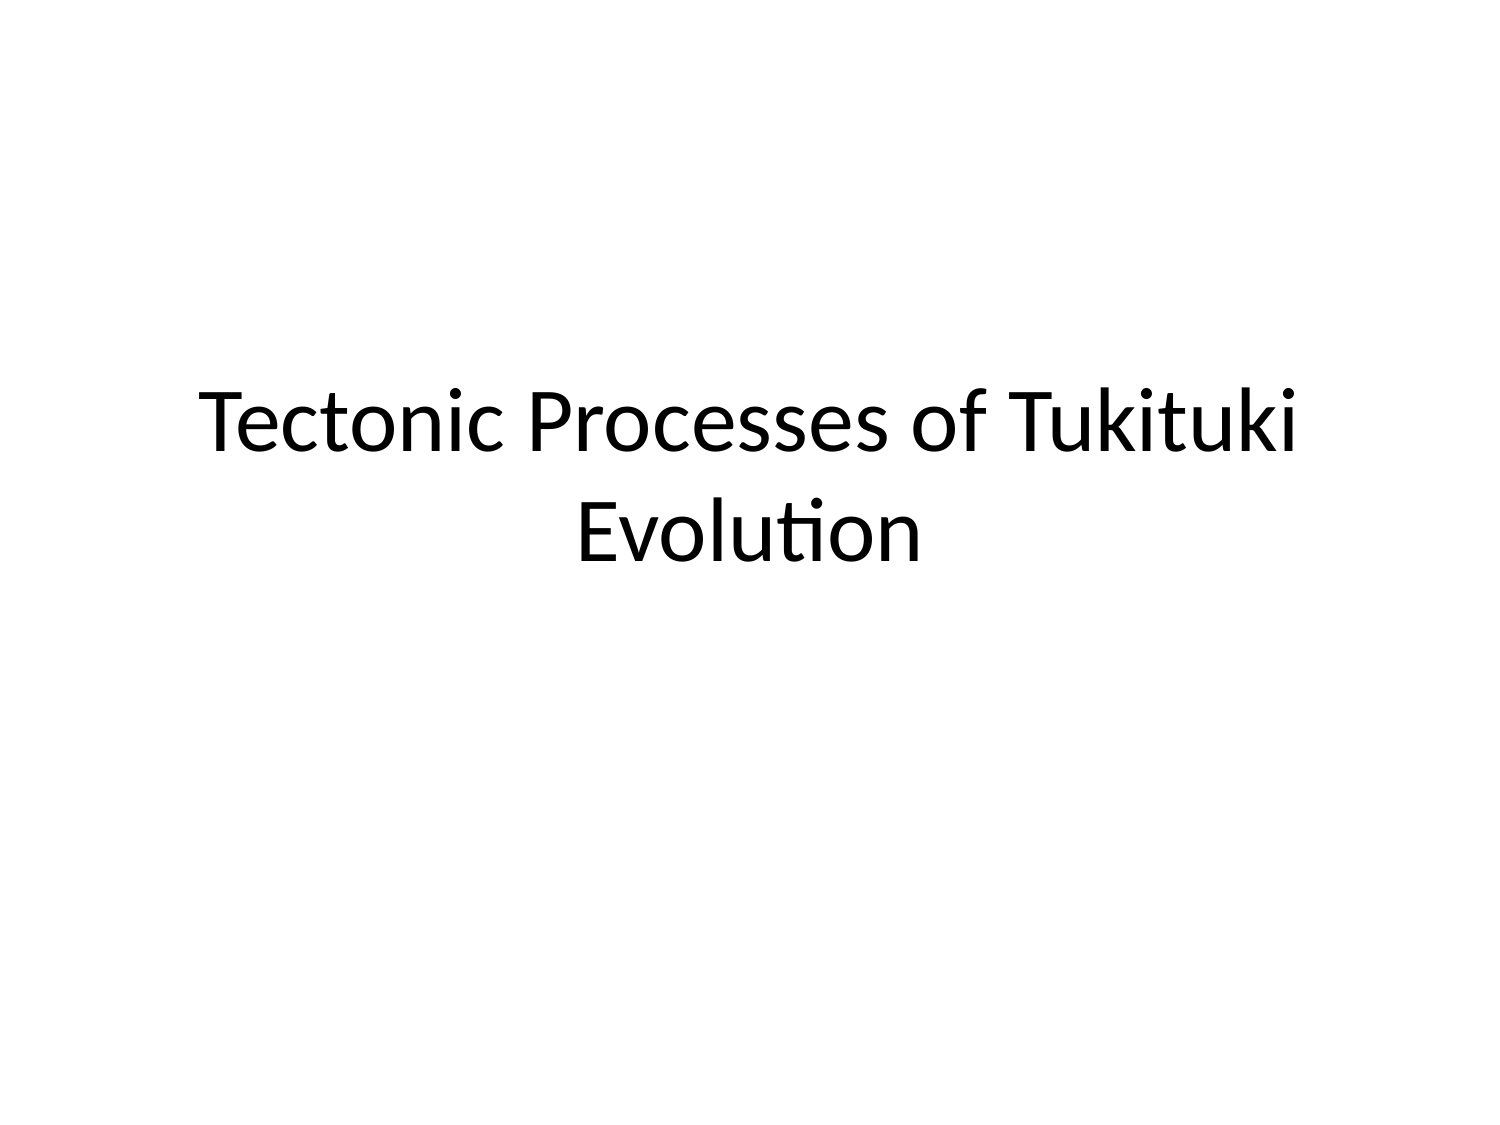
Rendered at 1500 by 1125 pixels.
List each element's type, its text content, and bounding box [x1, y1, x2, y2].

title Tectonic Processes of Tukituki Evolution [112, 349, 1388, 591]
